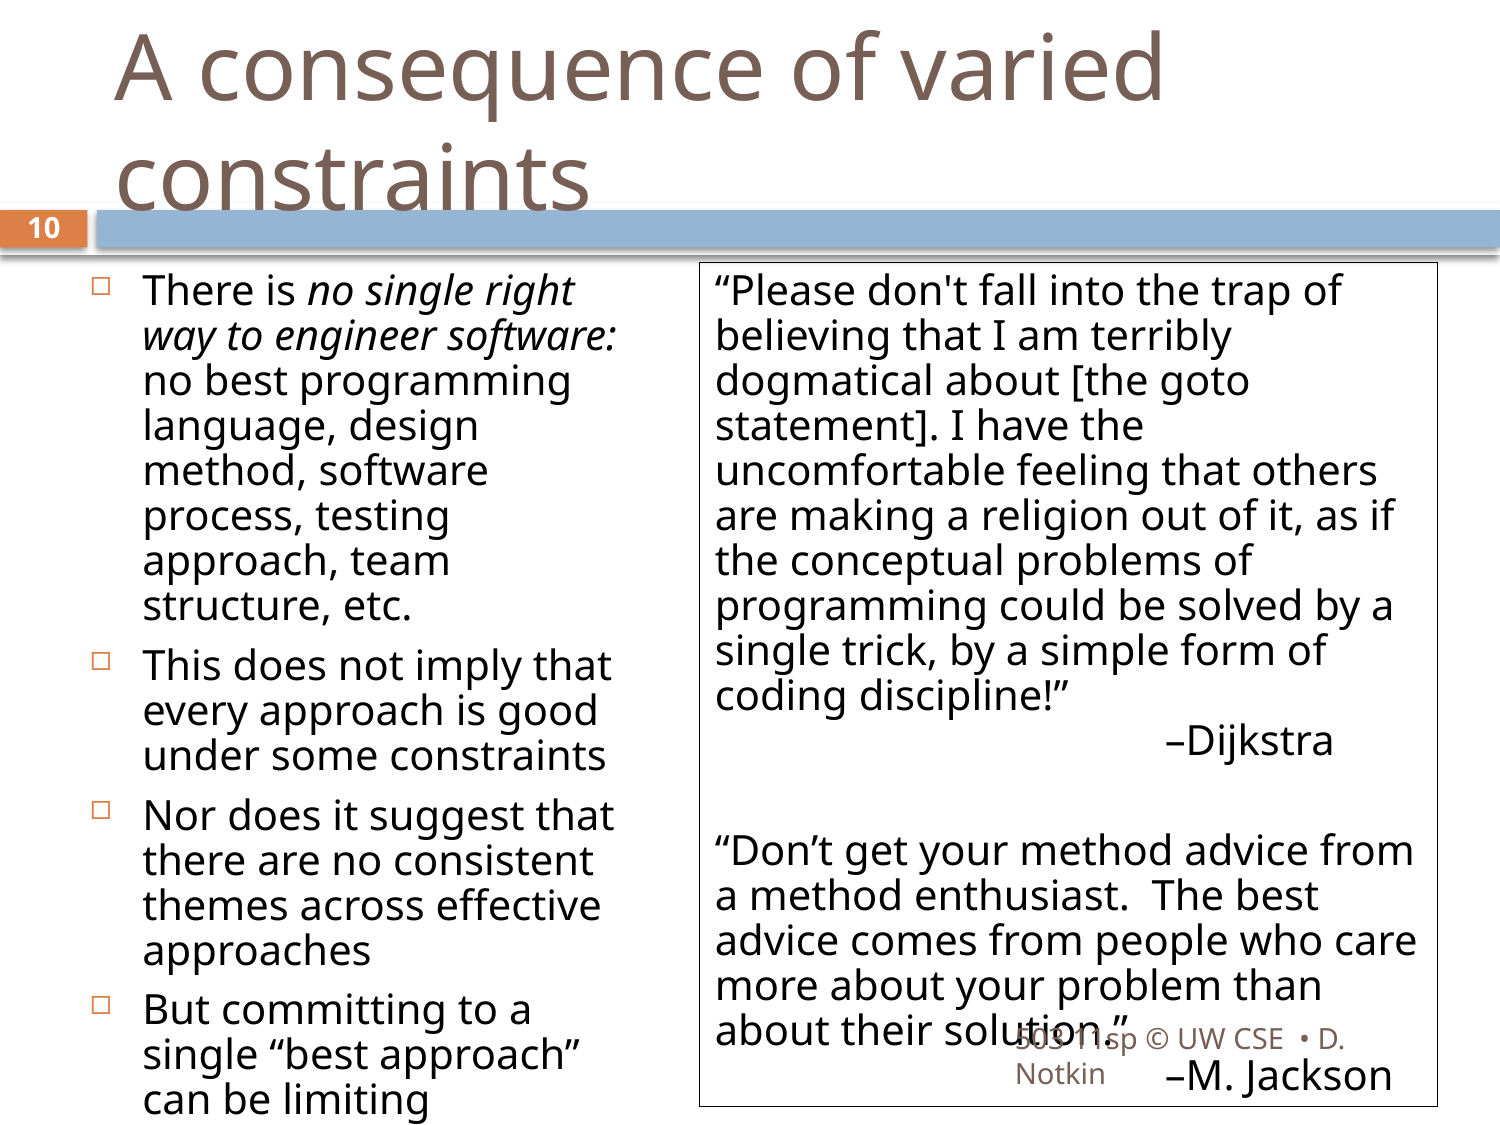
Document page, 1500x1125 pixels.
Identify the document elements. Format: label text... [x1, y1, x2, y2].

list There is no single right way to engineer software: no best programming language, design method, software process, testing approach, team structure, etc. This does not imply that every approach is good under some constraints Nor does it suggest that there are no consistent themes across effective approaches But committing to a single “best approach” can be limiting [75, 262, 663, 1000]
slide_number 10 [0, 208, 88, 249]
title A consequence of varied constraints [99, 37, 1438, 200]
slide_number 503 11sp © UW CSE • D. Notkin [999, 1025, 1438, 1085]
list “Please don't fall into the trap of believing that I am terribly dogmatical about [the goto statement]. I have the uncomfortable feeling that others are making a religion out of it, as if the conceptual problems of programming could be solved by a single trick, by a simple form of coding discipline!” –Dijkstra “Don’t get your method advice from a method enthusiast. The best advice comes from people who care more about your problem than about their solution.” –M. Jackson [699, 262, 1438, 1107]
